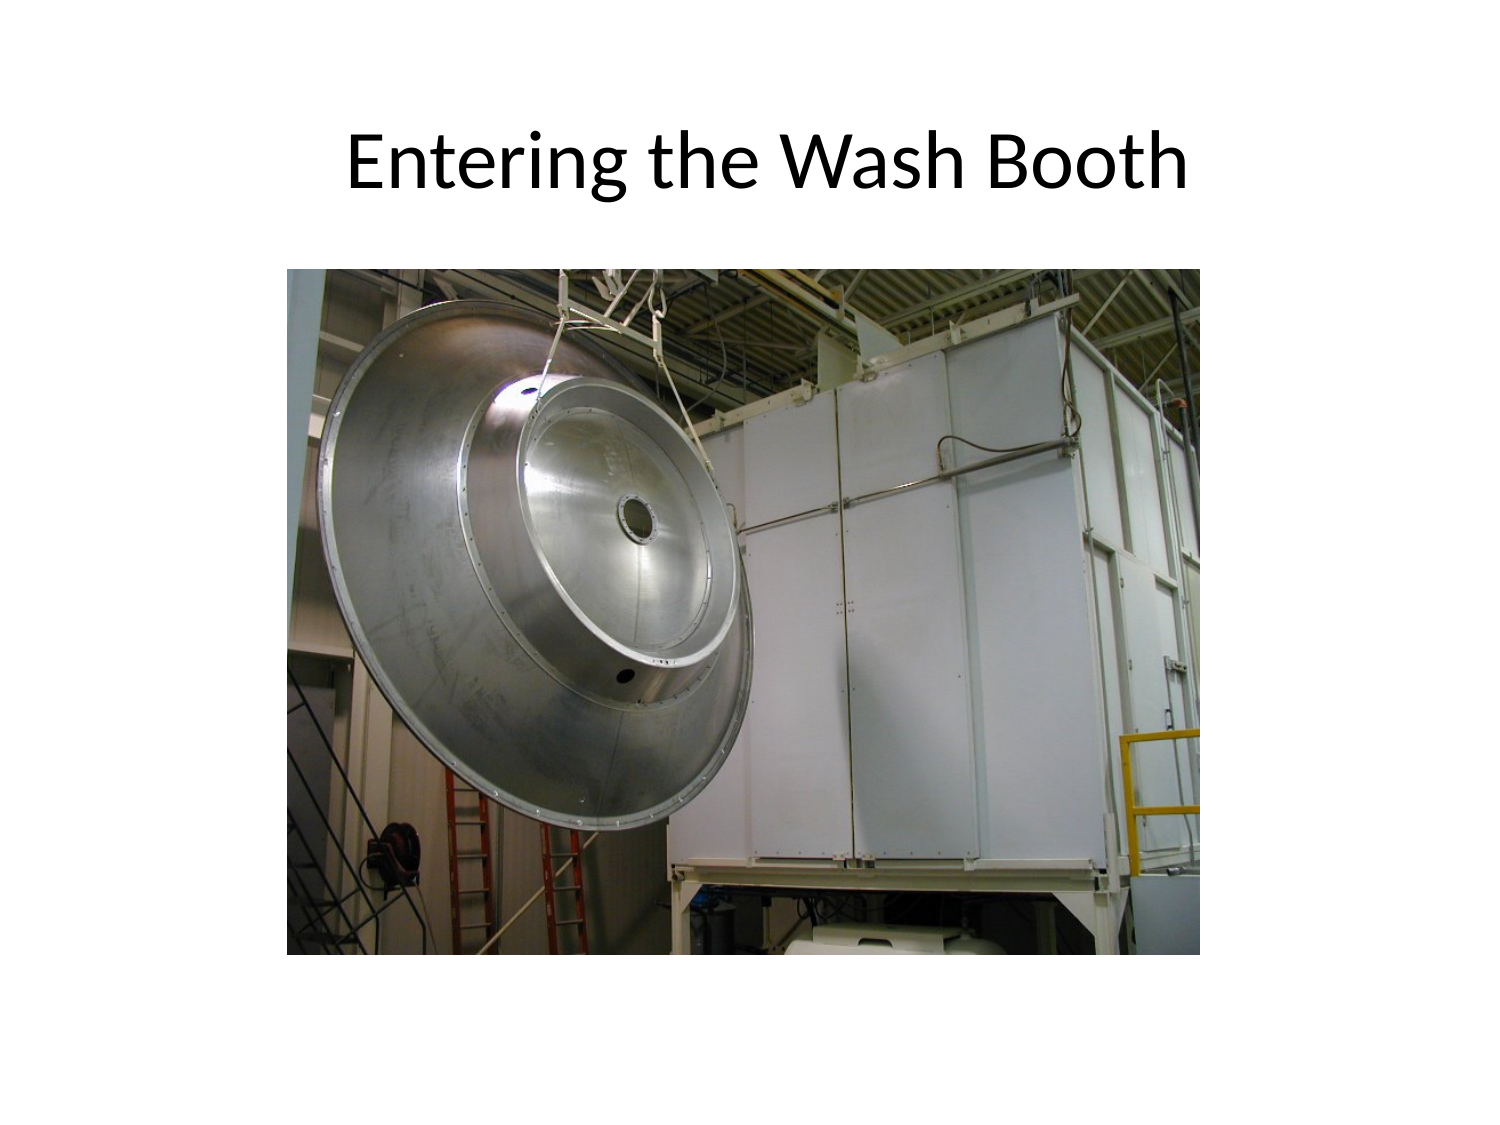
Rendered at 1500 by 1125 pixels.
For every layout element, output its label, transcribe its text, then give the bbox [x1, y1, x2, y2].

picture [286, 269, 1200, 955]
text_box Entering the Wash Booth [287, 98, 1250, 249]
